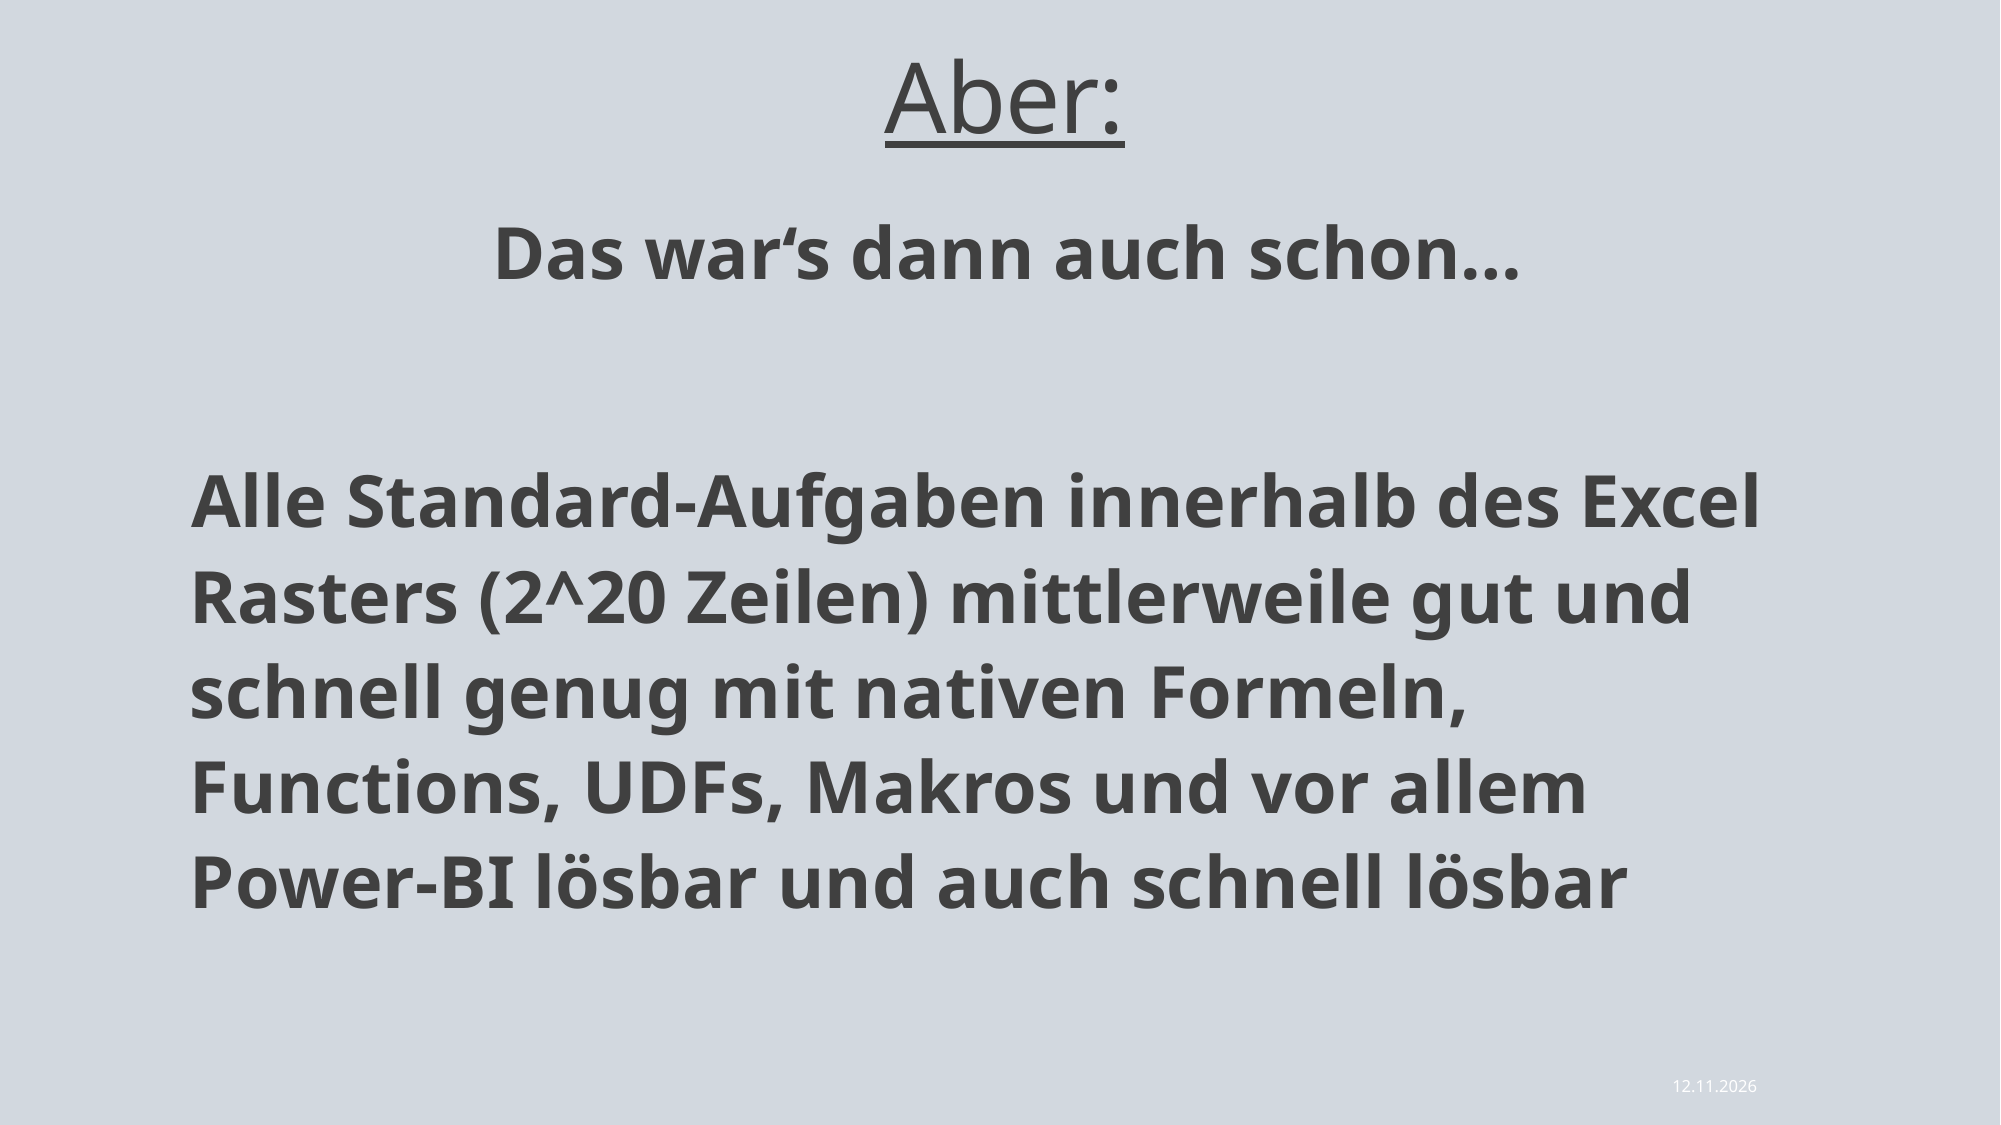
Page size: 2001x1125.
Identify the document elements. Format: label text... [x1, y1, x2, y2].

title Aber: [180, 39, 1830, 163]
list Das war‘s dann auch schon… Alle Standard-Aufgaben innerhalb des Excel Rasters (2^20 Zeilen) mittlerweile gut und schnell genug mit nativen Formeln, Functions, UDFs, Makros und vor allem Power-BI lösbar und auch schnell lösbar [174, 191, 1825, 934]
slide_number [1348, 1057, 1773, 1118]
